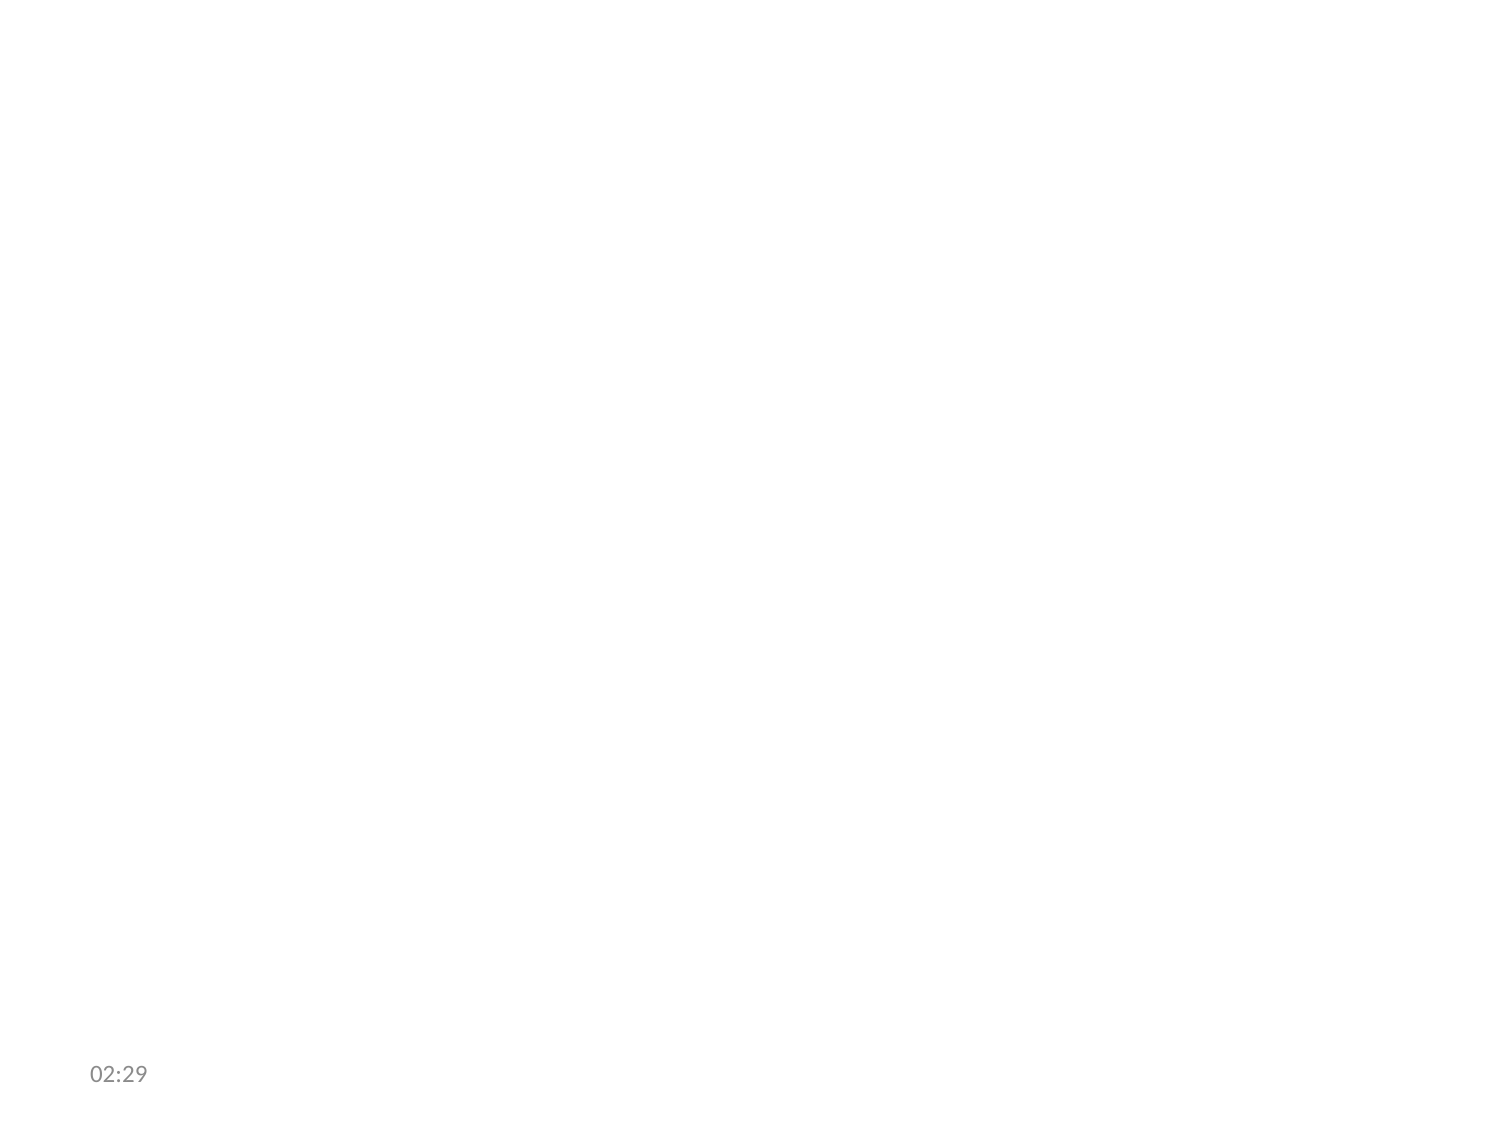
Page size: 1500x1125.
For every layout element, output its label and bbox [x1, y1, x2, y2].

slide_number [75, 1042, 425, 1103]
